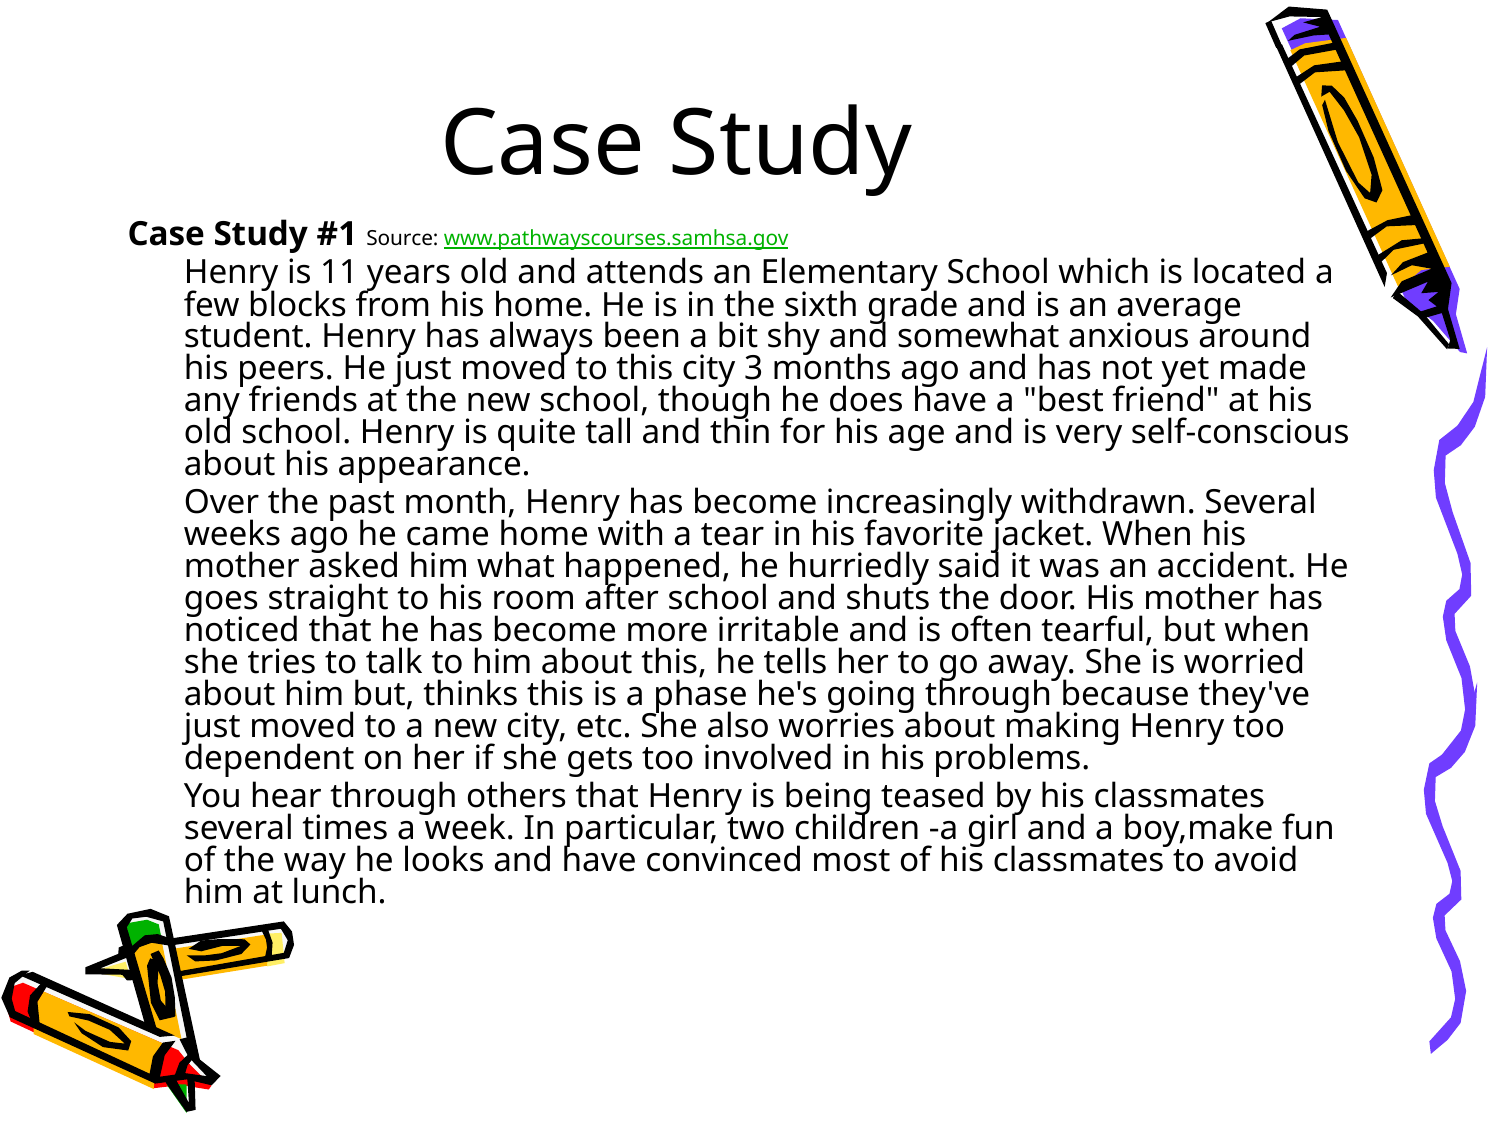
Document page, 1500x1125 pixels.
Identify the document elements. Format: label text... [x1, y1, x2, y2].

title Case Study [112, 24, 1240, 201]
list Case Study #1 Source: www.pathwayscourses.samhsa.gov Henry is 11 years old and attends an Elementary School which is located a few blocks from his home. He is in the sixth grade and is an average student. Henry has always been a bit shy and somewhat anxious around his peers. He just moved to this city 3 months ago and has not yet made any friends at the new school, though he does have a "best friend" at his old school. Henry is quite tall and thin for his age and is very self-conscious about his appearance. Over the past month, Henry has become increasingly withdrawn. Several weeks ago he came home with a tear in his favorite jacket. When his mother asked him what happened, he hurriedly said it was an accident. He goes straight to his room after school and shuts the door. His mother has noticed that he has become more irritable and is often tearful, but when she tries to talk to him about this, he tells her to go away. She is worried about him but, thinks this is a phase he's going through because they've just moved to a new city, etc. She also worries about making Henry too dependent on her if she gets too involved in his problems. You hear through others that Henry is being teased by his classmates several times a week. In particular, two children -a girl and a boy,make fun of the way he looks and have convinced most of his classmates to avoid him at lunch. [112, 212, 1376, 951]
